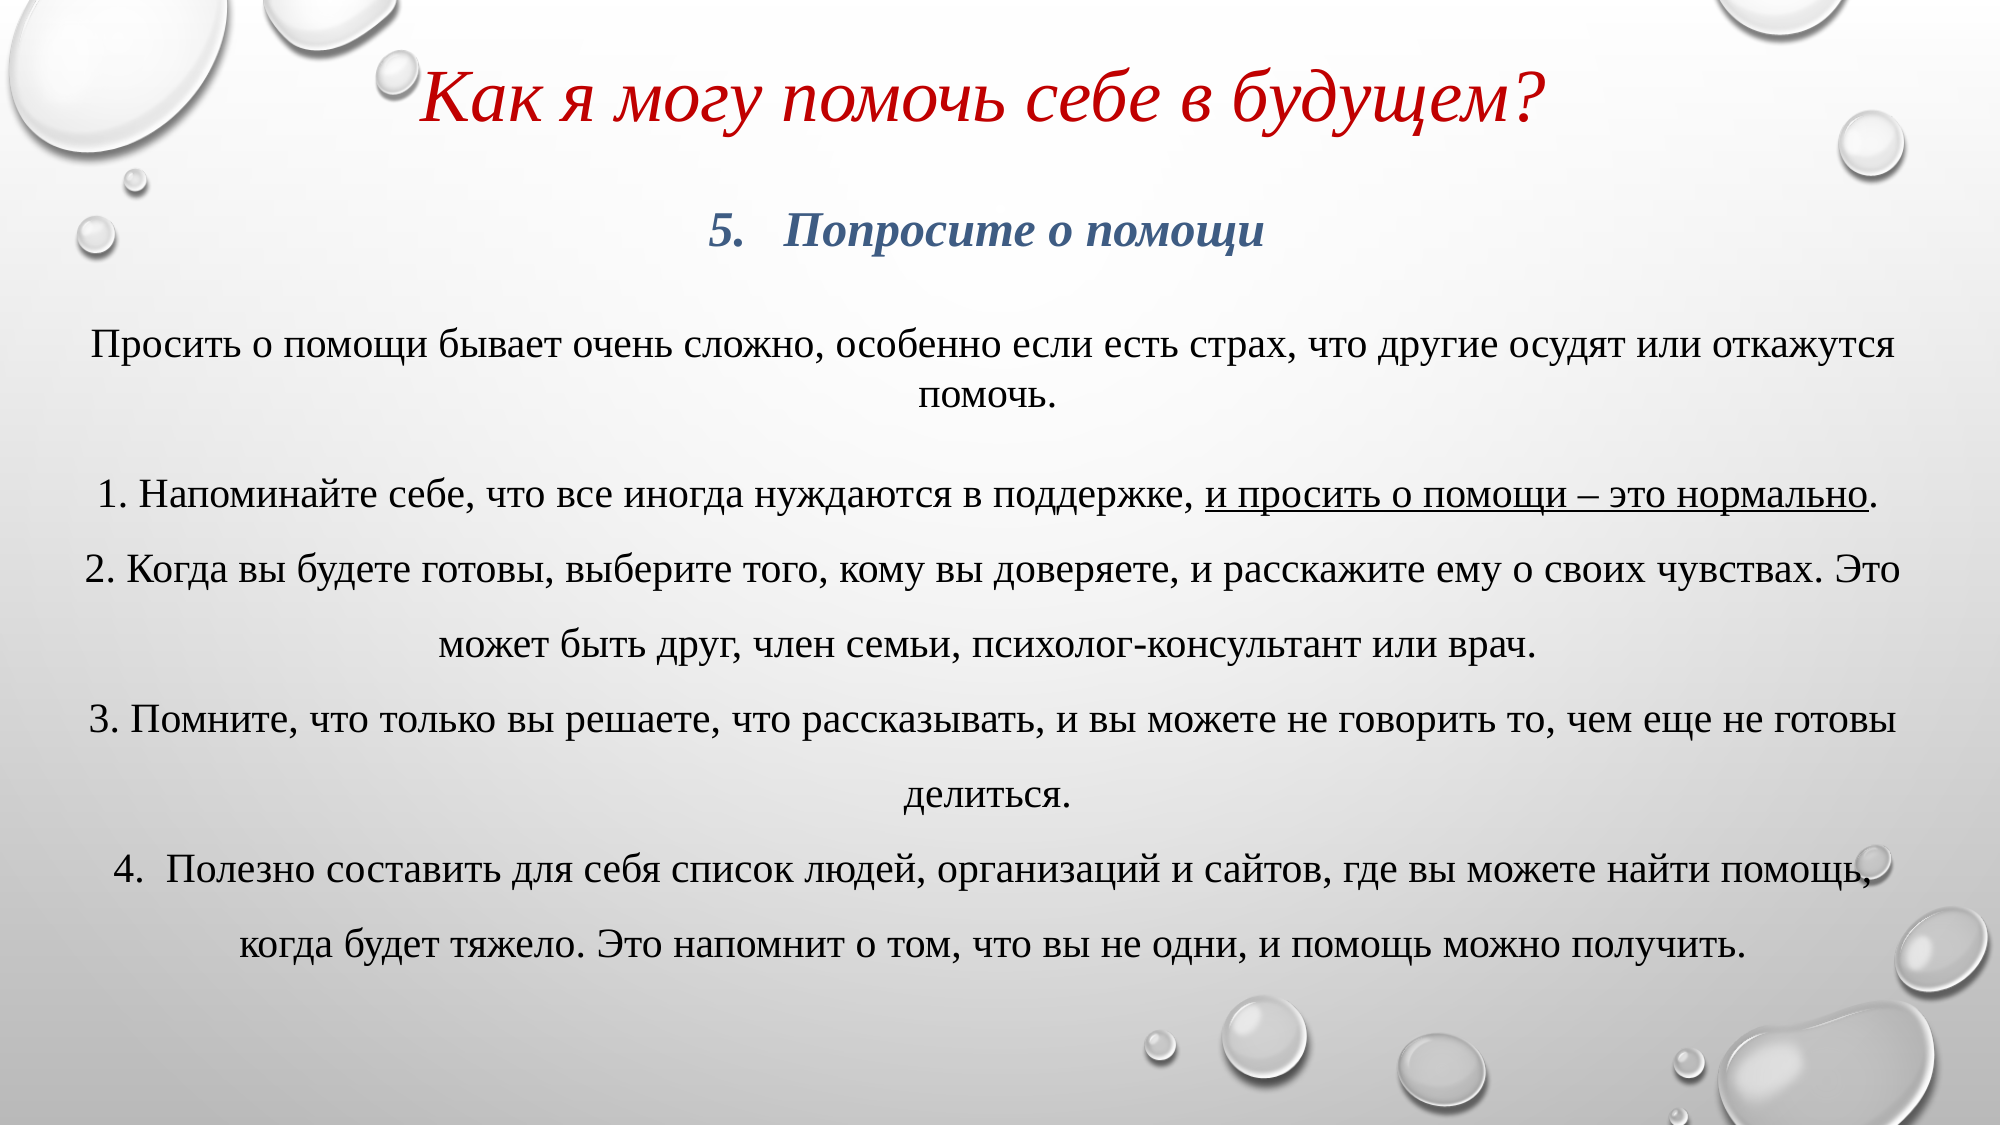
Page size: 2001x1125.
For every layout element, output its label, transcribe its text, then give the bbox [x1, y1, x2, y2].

text_box Как я могу помочь себе в будущем? Попросите о помощи Просить о помощи бывает очень сложно, особенно если есть страх, что другие осудят или откажутся помочь. 1. Напоминайте себе, что все иногда нуждаются в поддержке, и просить о помощи – это нормально. 2. Когда вы будете готовы, выберите того, кому вы доверяете, и расскажите ему о своих чувствах. Это может быть друг, член семьи, психолог-консультант или врач. 3. Помните, что только вы решаете, что рассказывать, и вы можете не говорить то, чем еще не готовы делиться. 4. Полезно составить для себя список людей, организаций и сайтов, где вы можете найти помощь, когда будет тяжело. Это напомнит о том, что вы не одни, и помощь можно получить. [47, 38, 1940, 974]
picture [0, 0, 2000, 1125]
